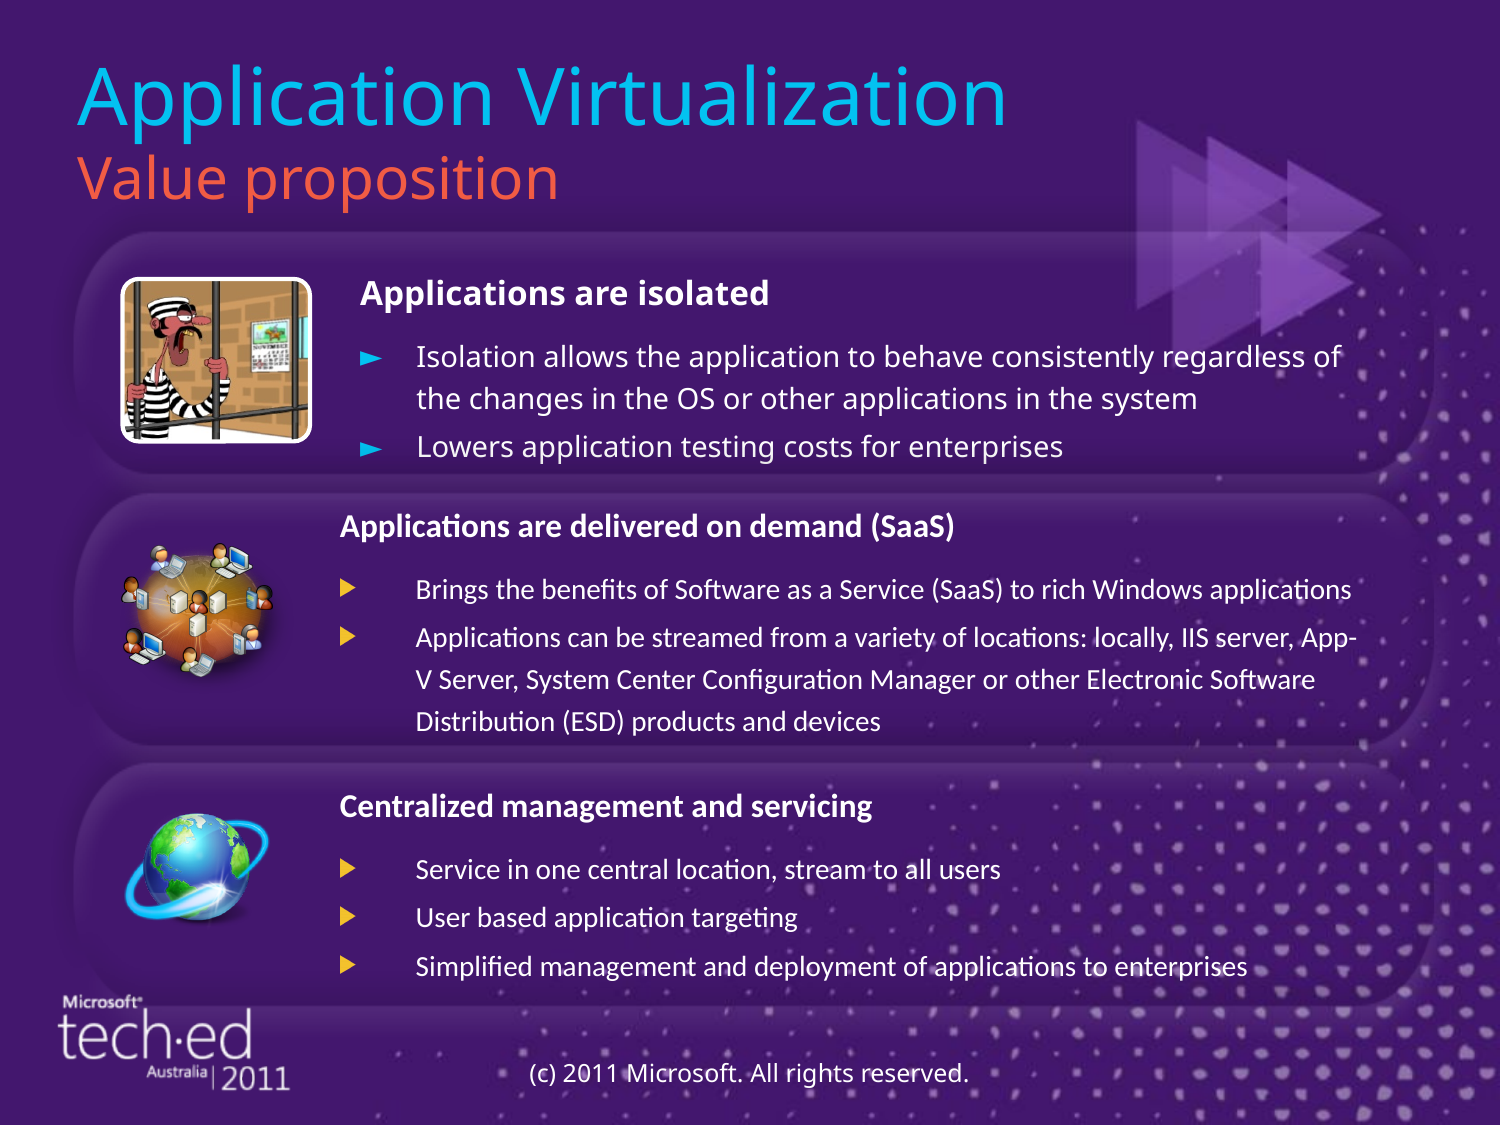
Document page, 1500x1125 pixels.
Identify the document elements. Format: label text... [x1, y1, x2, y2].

footer (c) 2011 Microsoft. All rights reserved. [512, 1050, 988, 1103]
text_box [51, 455, 1456, 727]
picture [0, 0, 1500, 1125]
title Application Virtualization Value proposition [63, 37, 1439, 194]
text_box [51, 727, 1456, 1041]
